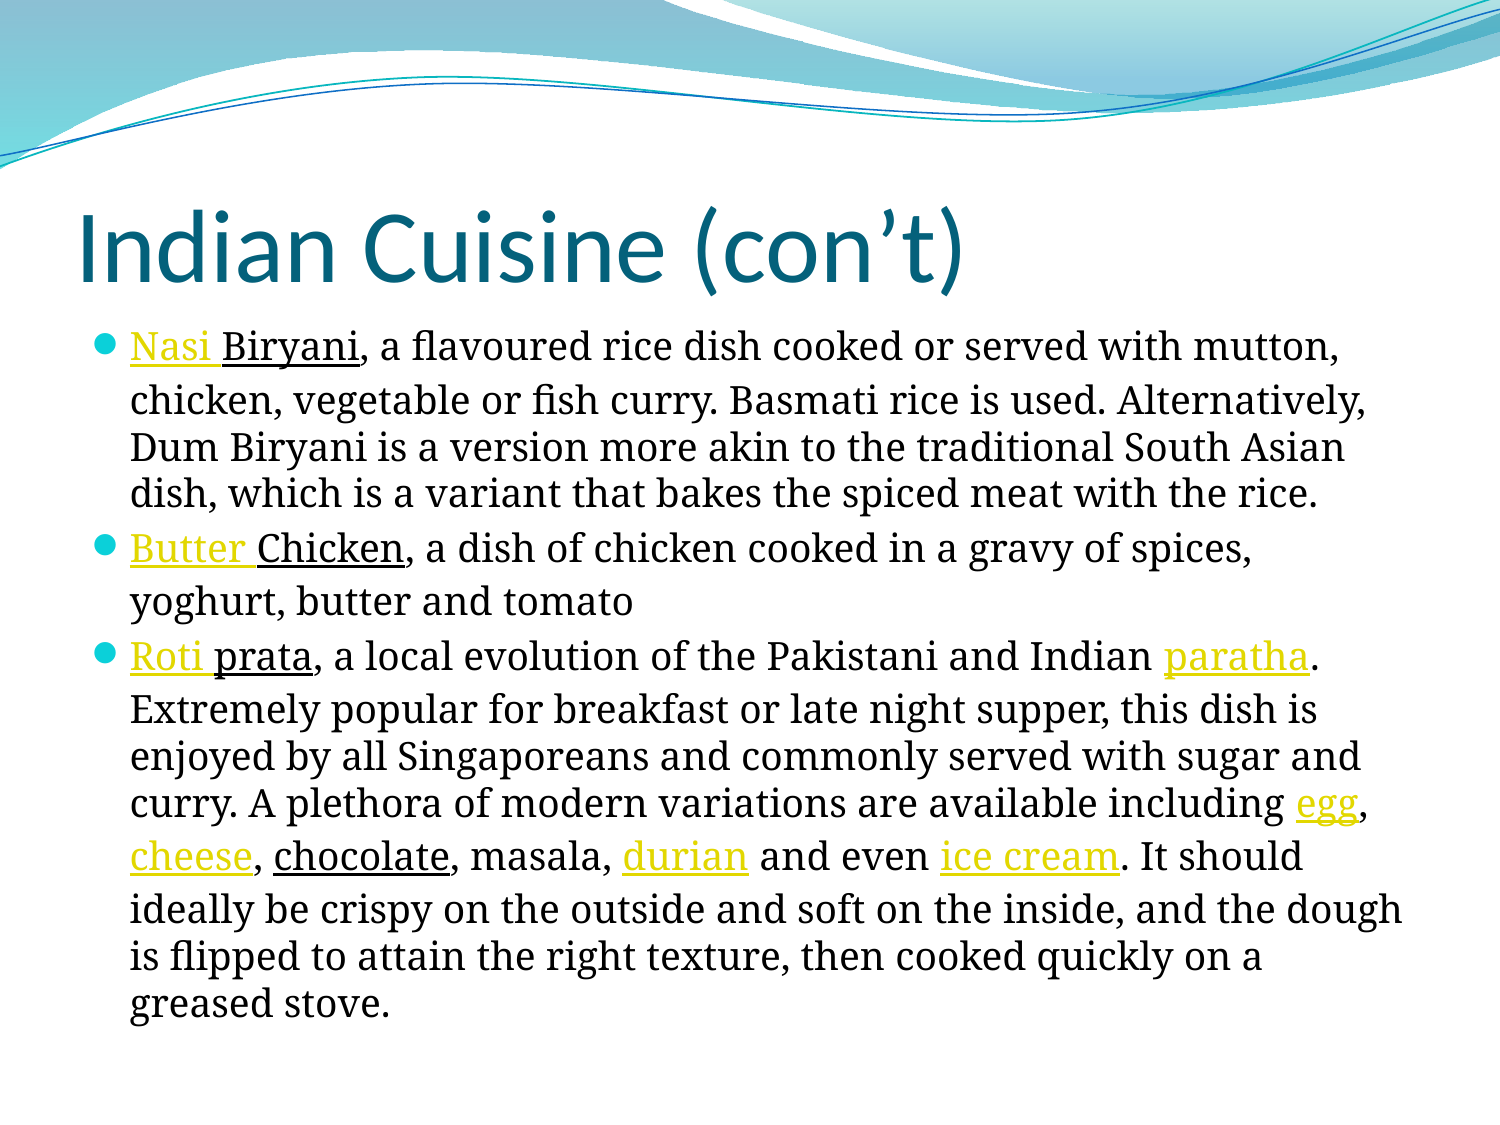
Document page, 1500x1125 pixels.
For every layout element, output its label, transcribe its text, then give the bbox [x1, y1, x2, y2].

title Indian Cuisine (con’t) [75, 115, 1425, 303]
list Nasi Biryani, a flavoured rice dish cooked or served with mutton, chicken, vegetable or fish curry. Basmati rice is used. Alternatively, Dum Biryani is a version more akin to the traditional South Asian dish, which is a variant that bakes the spiced meat with the rice. Butter Chicken, a dish of chicken cooked in a gravy of spices, yoghurt, butter and tomato Roti prata, a local evolution of the Pakistani and Indian paratha. Extremely popular for breakfast or late night supper, this dish is enjoyed by all Singaporeans and commonly served with sugar and curry. A plethora of modern variations are available including egg, cheese, chocolate, masala, durian and even ice cream. It should ideally be crispy on the outside and soft on the inside, and the dough is flipped to attain the right texture, then cooked quickly on a greased stove. [76, 314, 1427, 1035]
